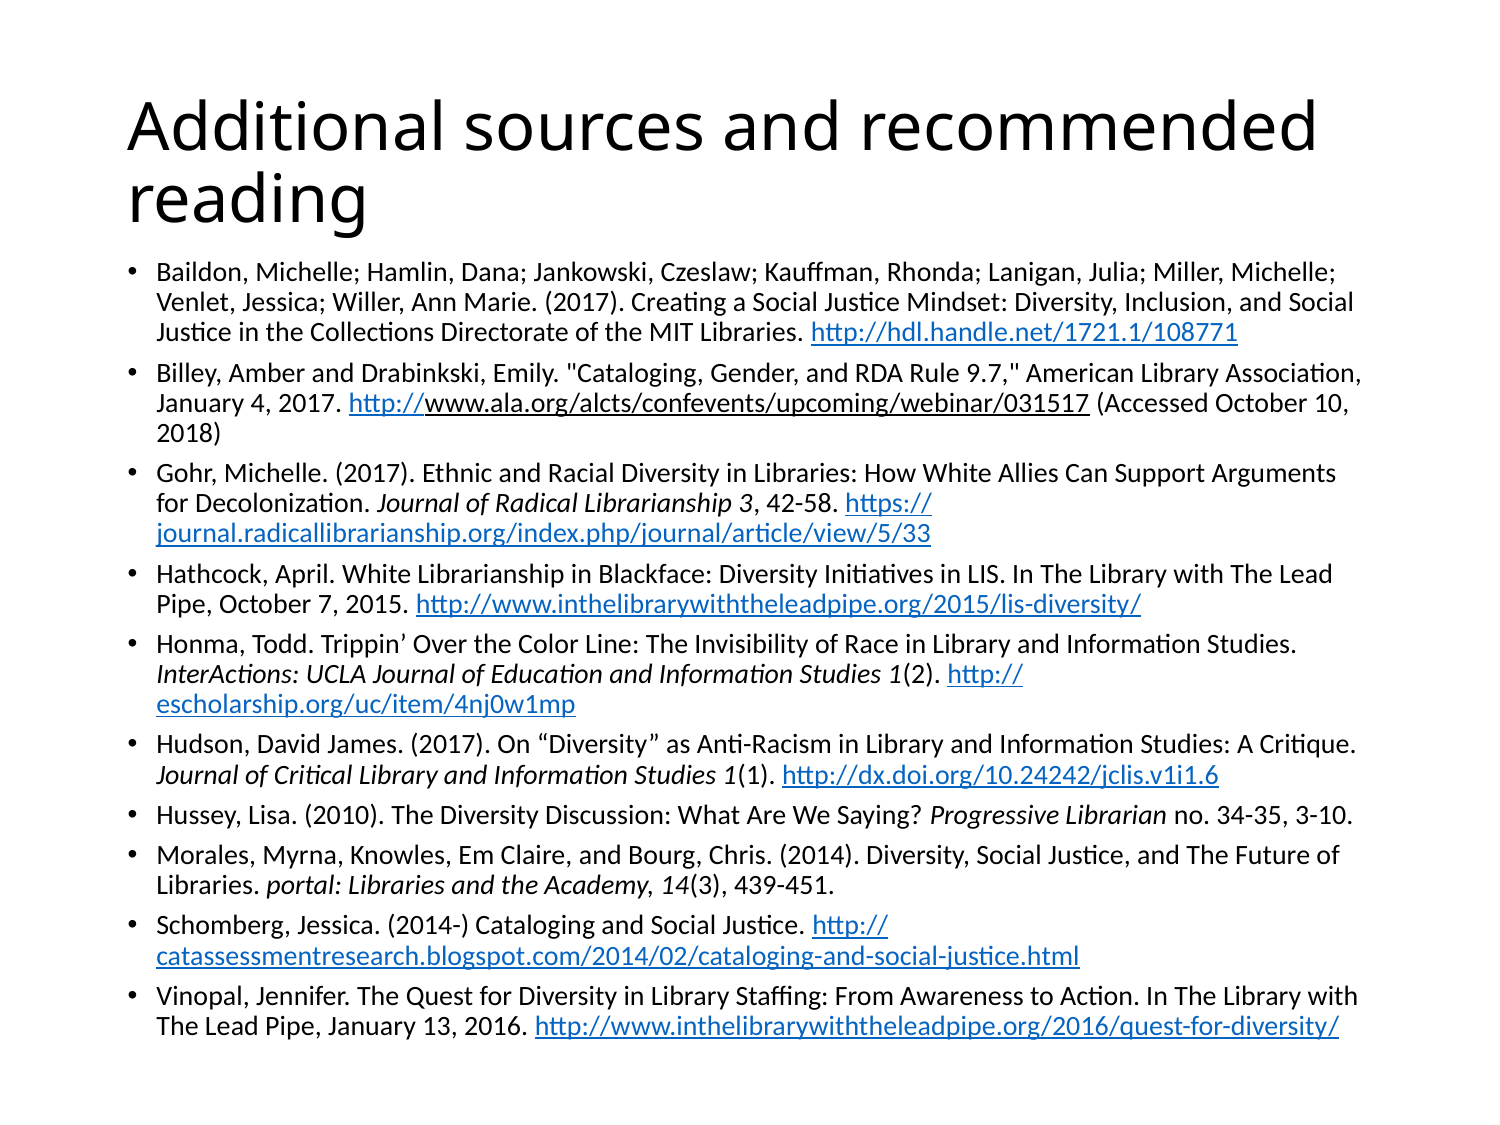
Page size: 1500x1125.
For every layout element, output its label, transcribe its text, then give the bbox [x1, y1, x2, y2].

title Additional sources and recommended reading [112, 79, 1388, 249]
list Baildon, Michelle; Hamlin, Dana; Jankowski, Czeslaw; Kauffman, Rhonda; Lanigan, Julia; Miller, Michelle; Venlet, Jessica; Willer, Ann Marie. (2017). Creating a Social Justice Mindset: Diversity, Inclusion, and Social Justice in the Collections Directorate of the MIT Libraries. http://hdl.handle.net/1721.1/108771 Billey, Amber and Drabinkski, Emily. "Cataloging, Gender, and RDA Rule 9.7," American Library Association, January 4, 2017. http://www.ala.org/alcts/confevents/upcoming/webinar/031517 (Accessed October 10, 2018) Gohr, Michelle. (2017). Ethnic and Racial Diversity in Libraries: How White Allies Can Support Arguments for Decolonization. Journal of Radical Librarianship 3, 42-58. https://journal.radicallibrarianship.org/index.php/journal/article/view/5/33 Hathcock, April. White Librarianship in Blackface: Diversity Initiatives in LIS. In The Library with The Lead Pipe, October 7, 2015. http://www.inthelibrarywiththeleadpipe.org/2015/lis-diversity/ Honma, Todd. Trippin’ Over the Color Line: The Invisibility of Race in Library and Information Studies. InterActions: UCLA Journal of Education and Information Studies 1(2). http://escholarship.org/uc/item/4nj0w1mp Hudson, David James. (2017). On “Diversity” as Anti-Racism in Library and Information Studies: A Critique. Journal of Critical Library and Information Studies 1(1). http://dx.doi.org/10.24242/jclis.v1i1.6 Hussey, Lisa. (2010). The Diversity Discussion: What Are We Saying? Progressive Librarian no. 34-35, 3-10. Morales, Myrna, Knowles, Em Claire, and Bourg, Chris. (2014). Diversity, Social Justice, and The Future of Libraries. portal: Libraries and the Academy, 14(3), 439-451. Schomberg, Jessica. (2014-) Cataloging and Social Justice. http://catassessmentresearch.blogspot.com/2014/02/cataloging-and-social-justice.html Vinopal, Jennifer. The Quest for Diversity in Library Staffing: From Awareness to Action. In The Library with The Lead Pipe, January 13, 2016. http://www.inthelibrarywiththeleadpipe.org/2016/quest-for-diversity/ [112, 249, 1388, 1063]
